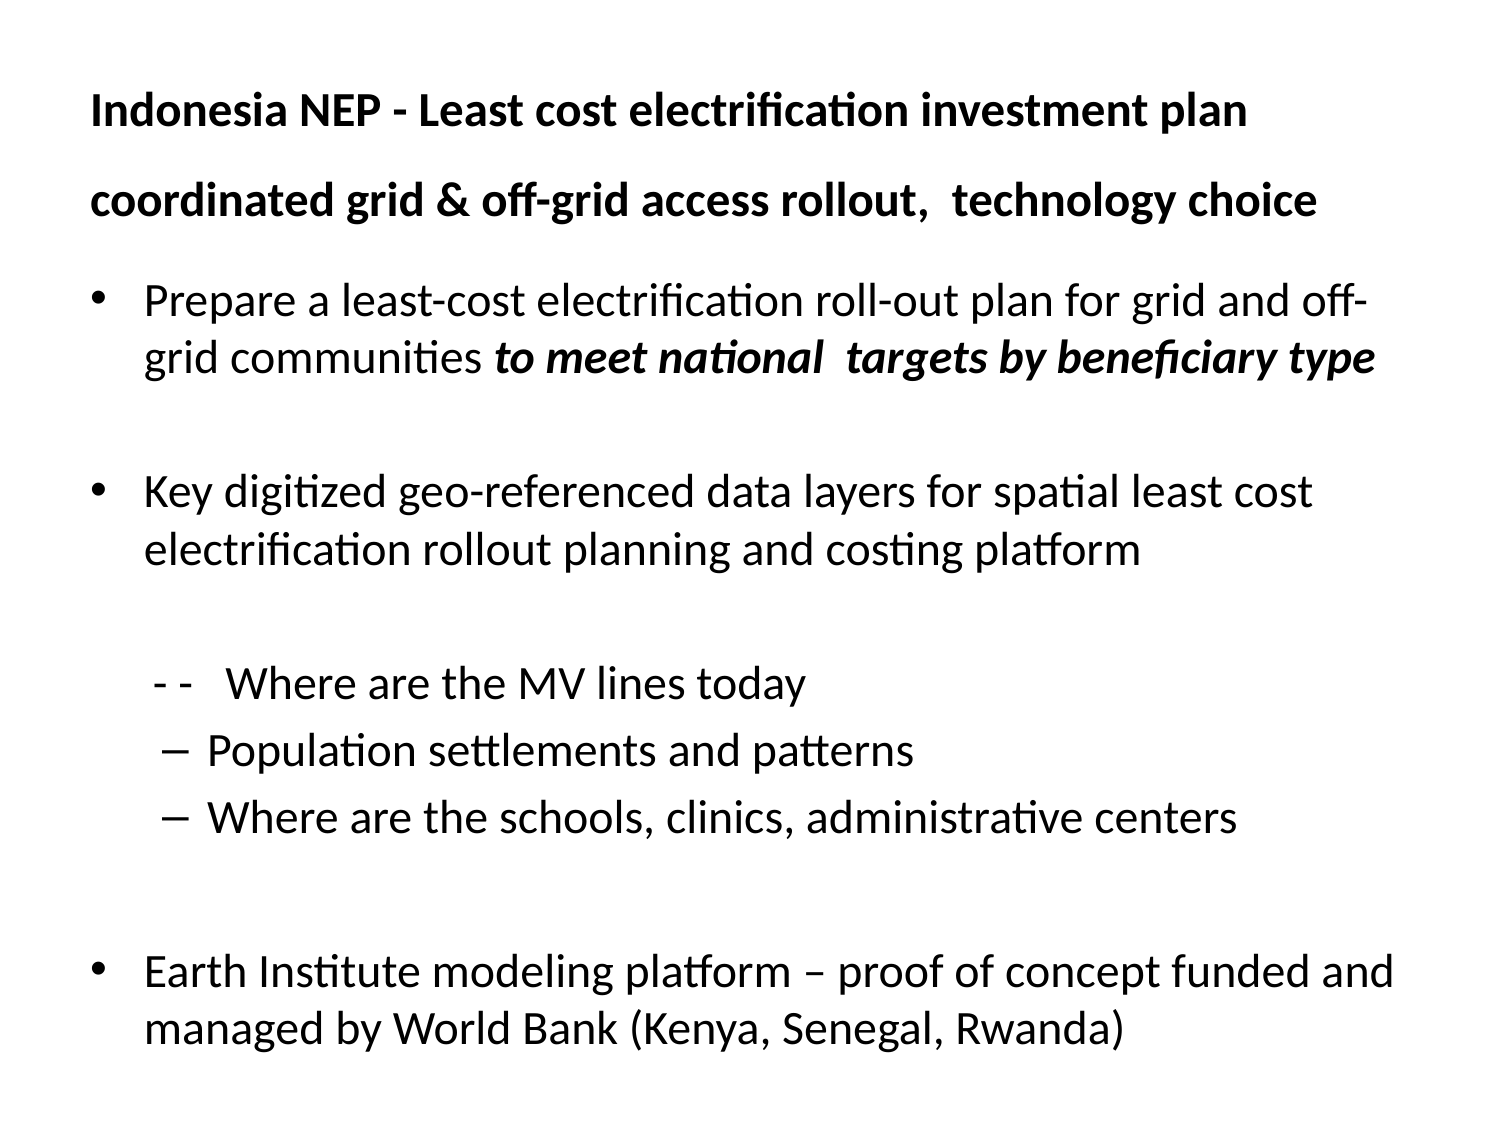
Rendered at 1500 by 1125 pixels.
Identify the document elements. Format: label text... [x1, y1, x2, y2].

list Prepare a least-cost electrification roll-out plan for grid and off-grid communities to meet national targets by beneficiary type Key digitized geo-referenced data layers for spatial least cost electrification rollout planning and costing platform - - Where are the MV lines today Population settlements and patterns Where are the schools, clinics, administrative centers Earth Institute modeling platform – proof of concept funded and managed by World Bank (Kenya, Senegal, Rwanda) [75, 260, 1425, 1074]
title Indonesia NEP - Least cost electrification investment plan coordinated grid & off-grid access rollout, technology choice [75, 50, 1425, 260]
